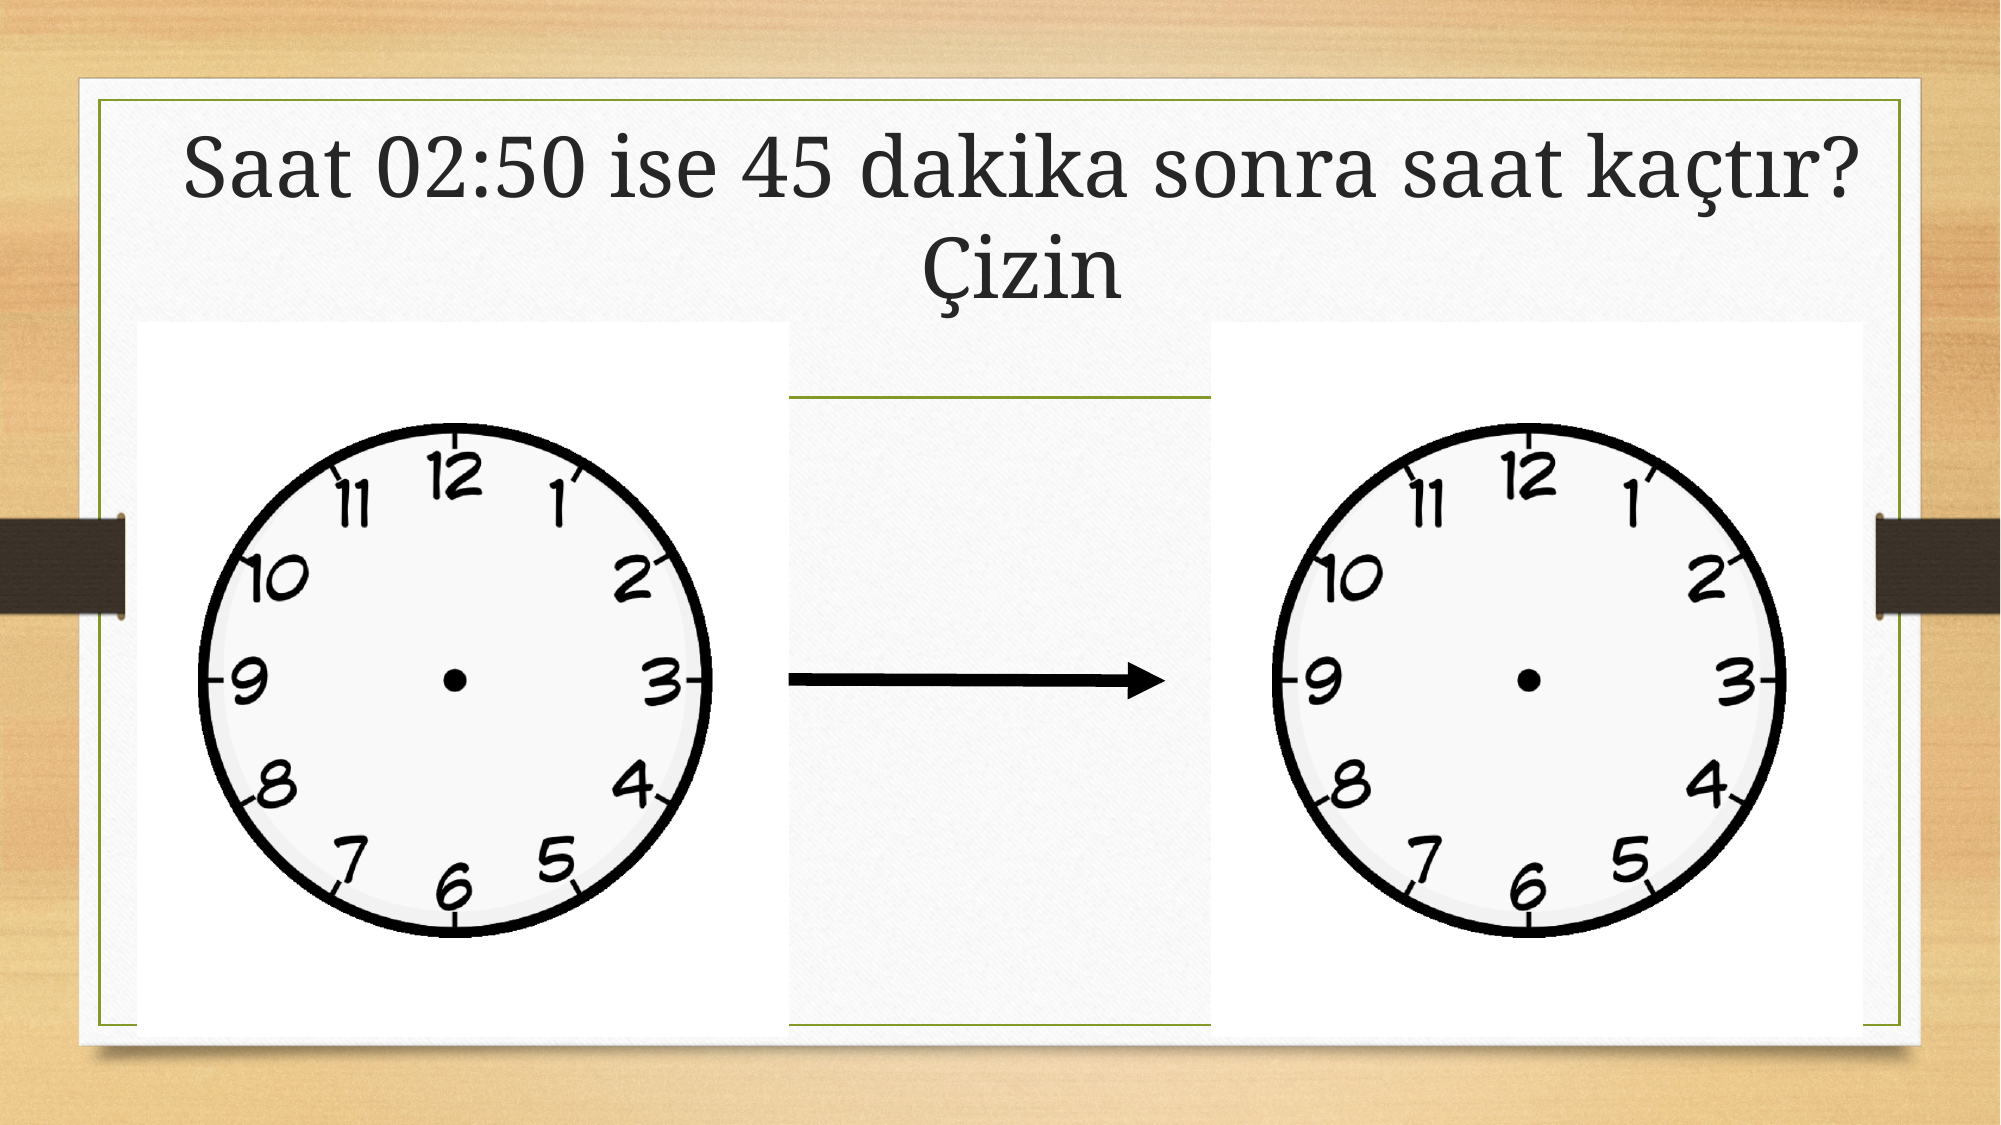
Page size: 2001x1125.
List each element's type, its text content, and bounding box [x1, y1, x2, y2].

picture [0, 0, 2001, 1125]
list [137, 322, 789, 1037]
title Saat 02:50 ise 45 dakika sonra saat kaçtır? Çizin [137, 105, 1908, 323]
